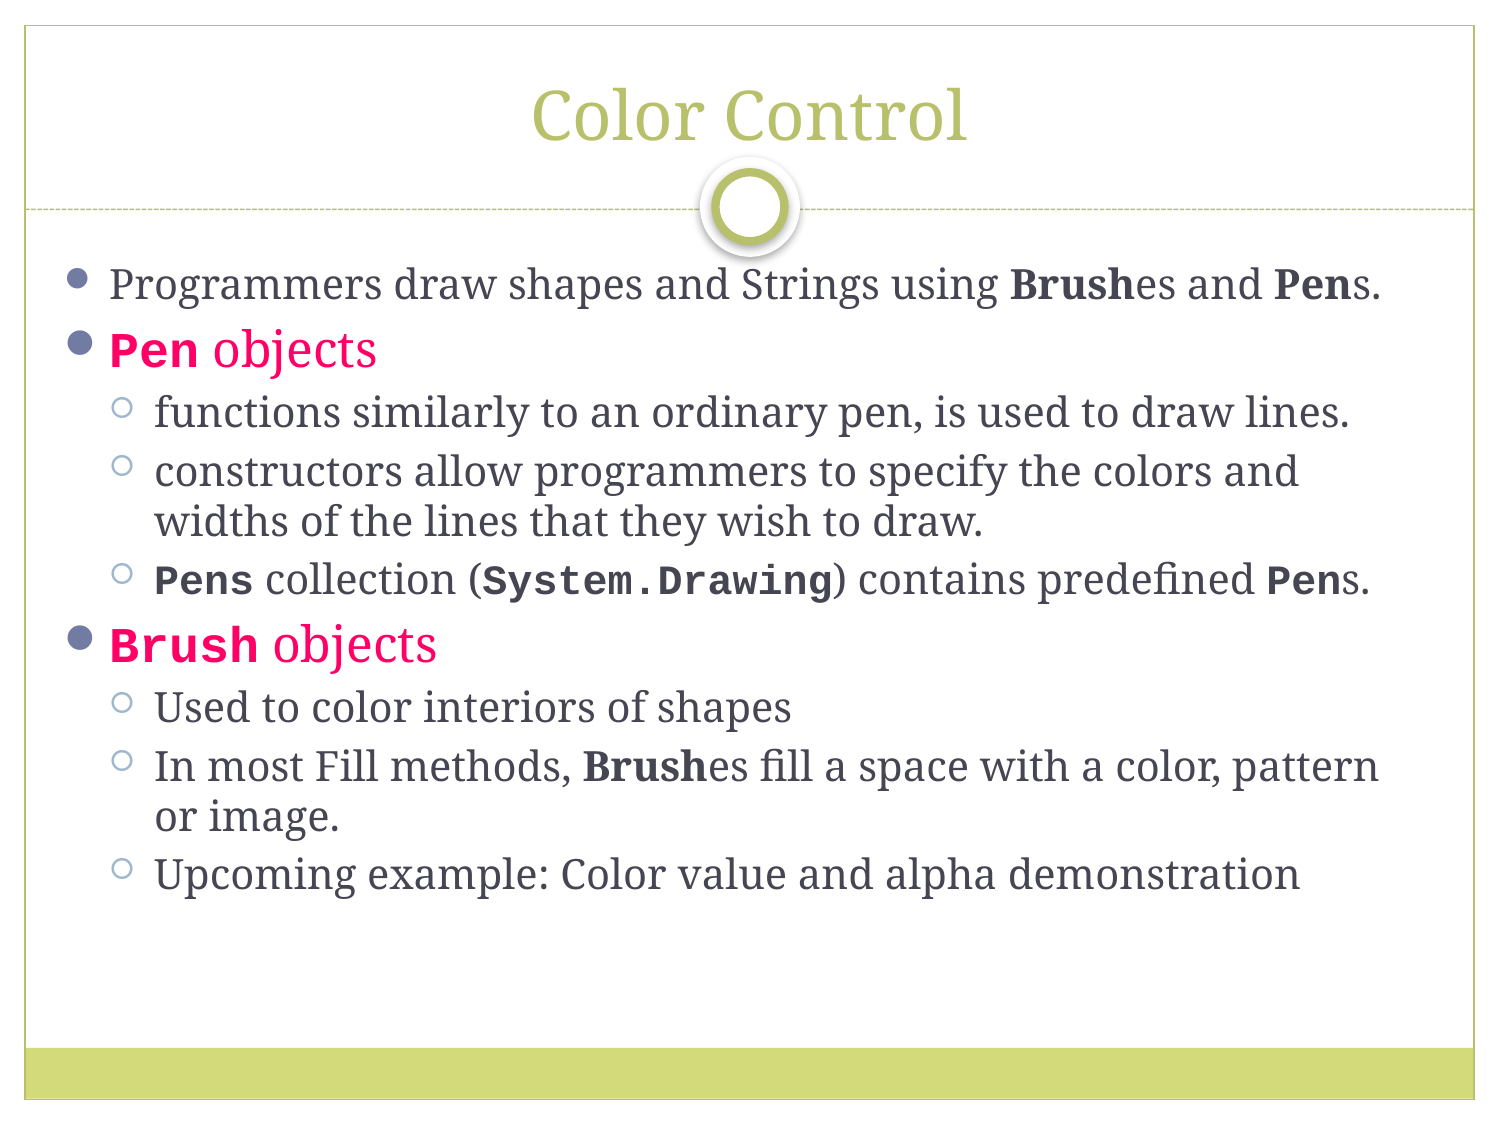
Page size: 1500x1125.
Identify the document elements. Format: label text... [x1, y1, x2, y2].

title Color Control [49, 37, 1450, 162]
list Programmers draw shapes and Strings using Brushes and Pens. Pen objects functions similarly to an ordinary pen, is used to draw lines. constructors allow programmers to specify the colors and widths of the lines that they wish to draw. Pens collection (System.Drawing) contains predefined Pens. Brush objects Used to color interiors of shapes In most Fill methods, Brushes fill a space with a color, pattern or image. Upcoming example: Color value and alpha demonstration [49, 250, 1445, 1001]
